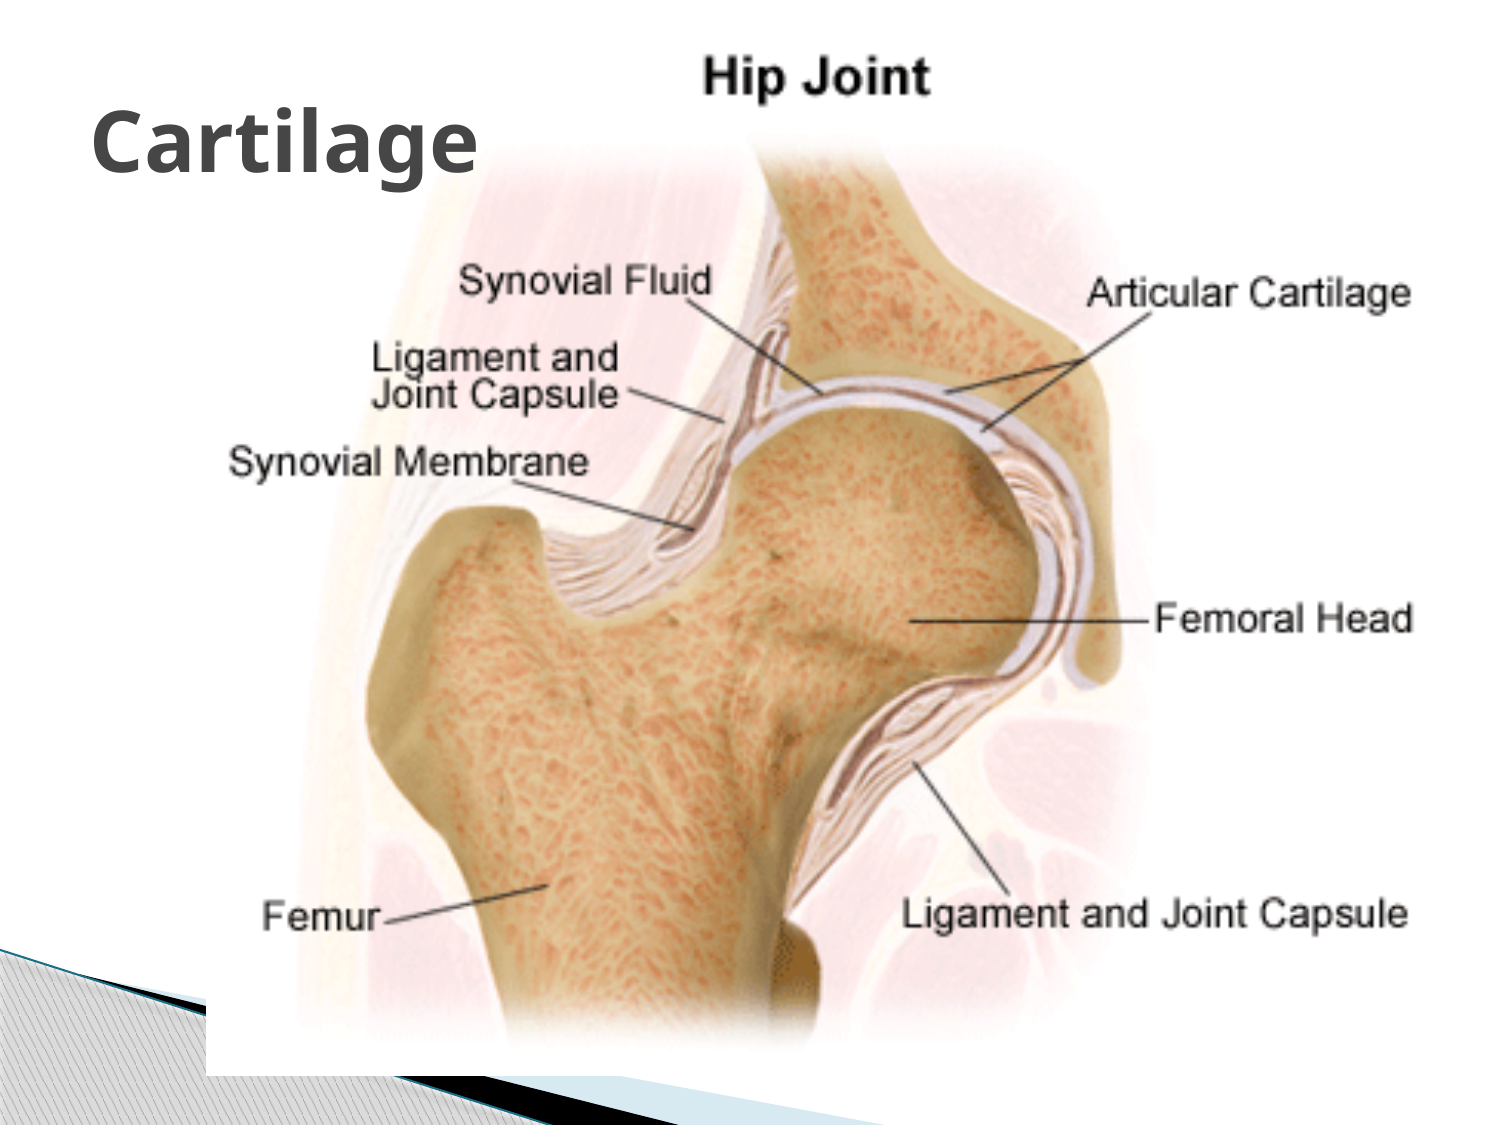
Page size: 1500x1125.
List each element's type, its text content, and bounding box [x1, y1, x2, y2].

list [206, 31, 1436, 1077]
title Cartilage [75, 45, 199, 233]
